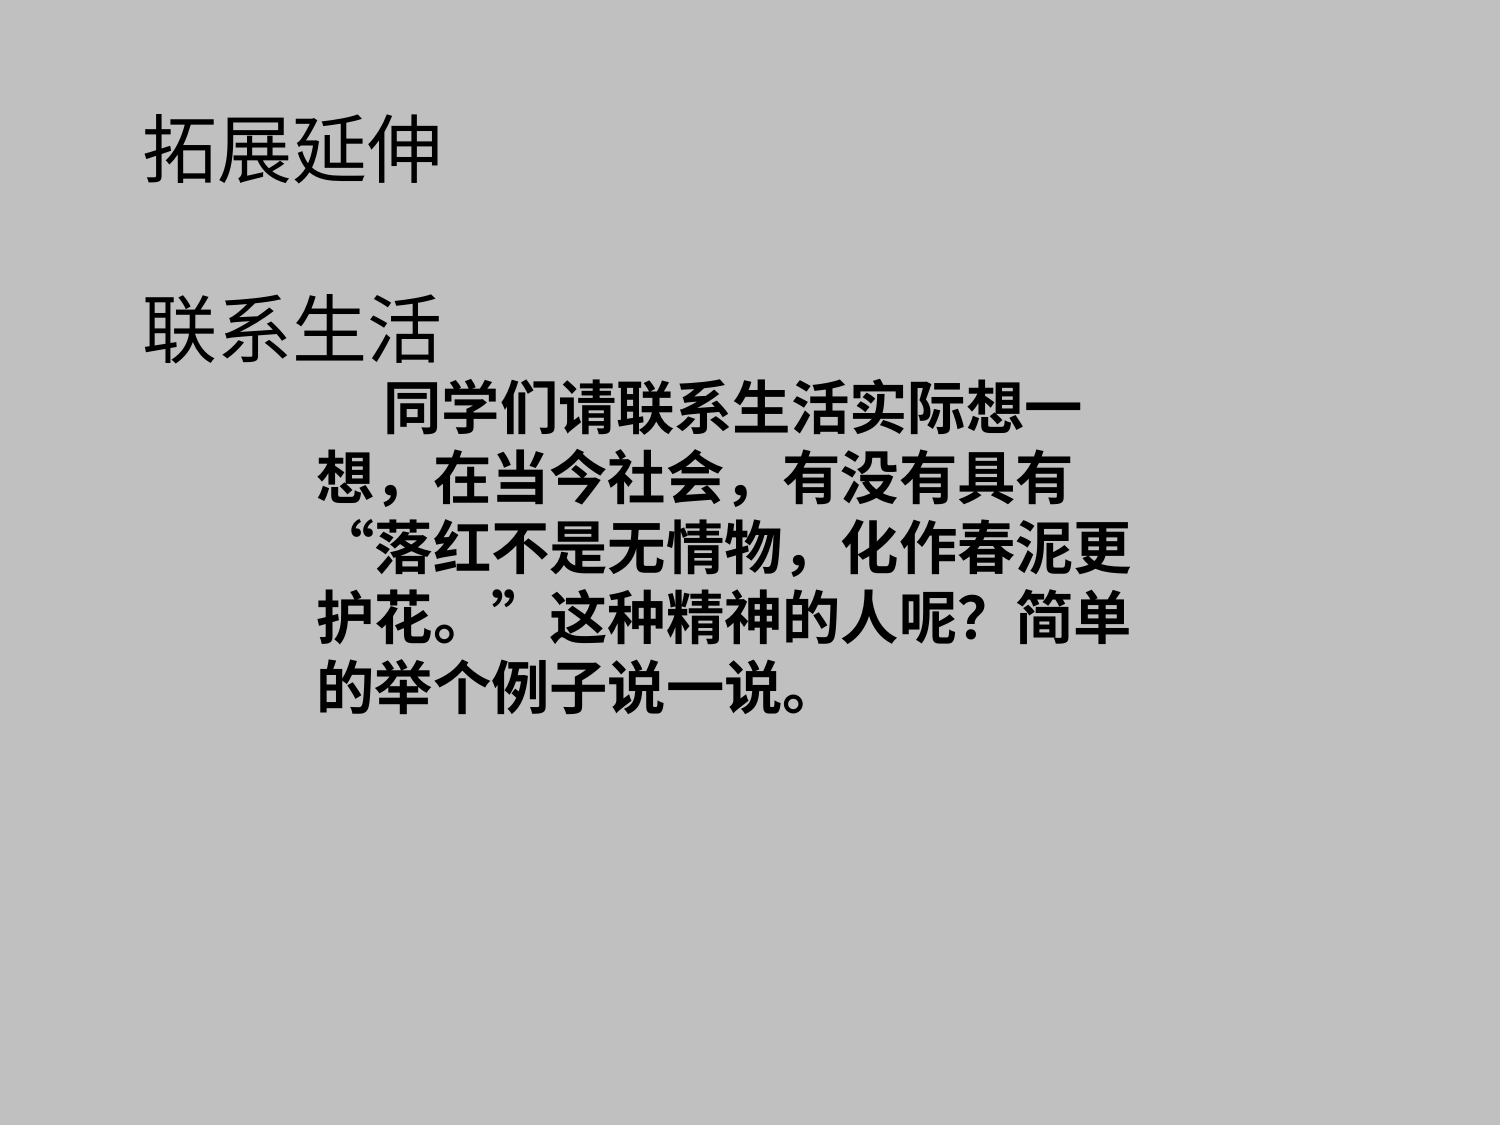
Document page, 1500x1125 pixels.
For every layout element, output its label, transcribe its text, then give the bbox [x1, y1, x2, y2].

text_box 拓展延伸 联系生活 [127, 95, 473, 381]
text_box 同学们请联系生活实际想一想，在当今社会，有没有具有“落红不是无情物，化作春泥更护花。”这种精神的人呢？简单的举个例子说一说。 [301, 363, 1157, 729]
